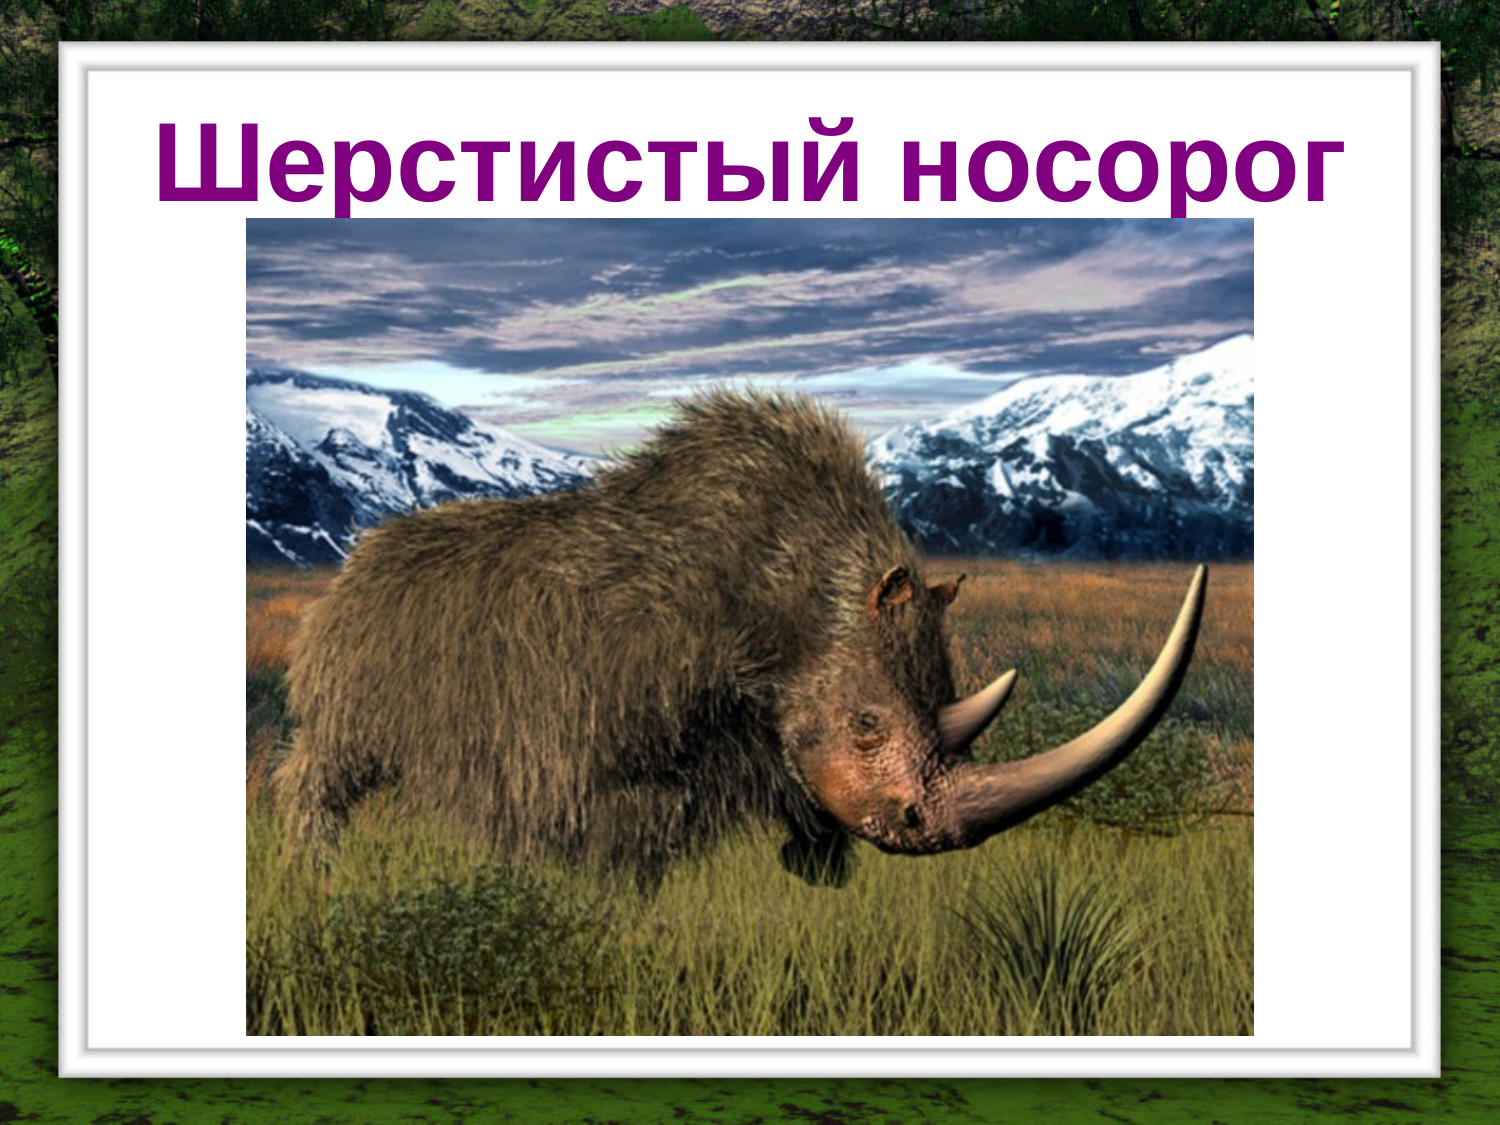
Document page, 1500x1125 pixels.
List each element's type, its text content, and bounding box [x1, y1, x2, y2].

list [245, 218, 1255, 1036]
picture [0, 0, 1500, 1125]
title Шерстистый носорог [74, 62, 1426, 251]
